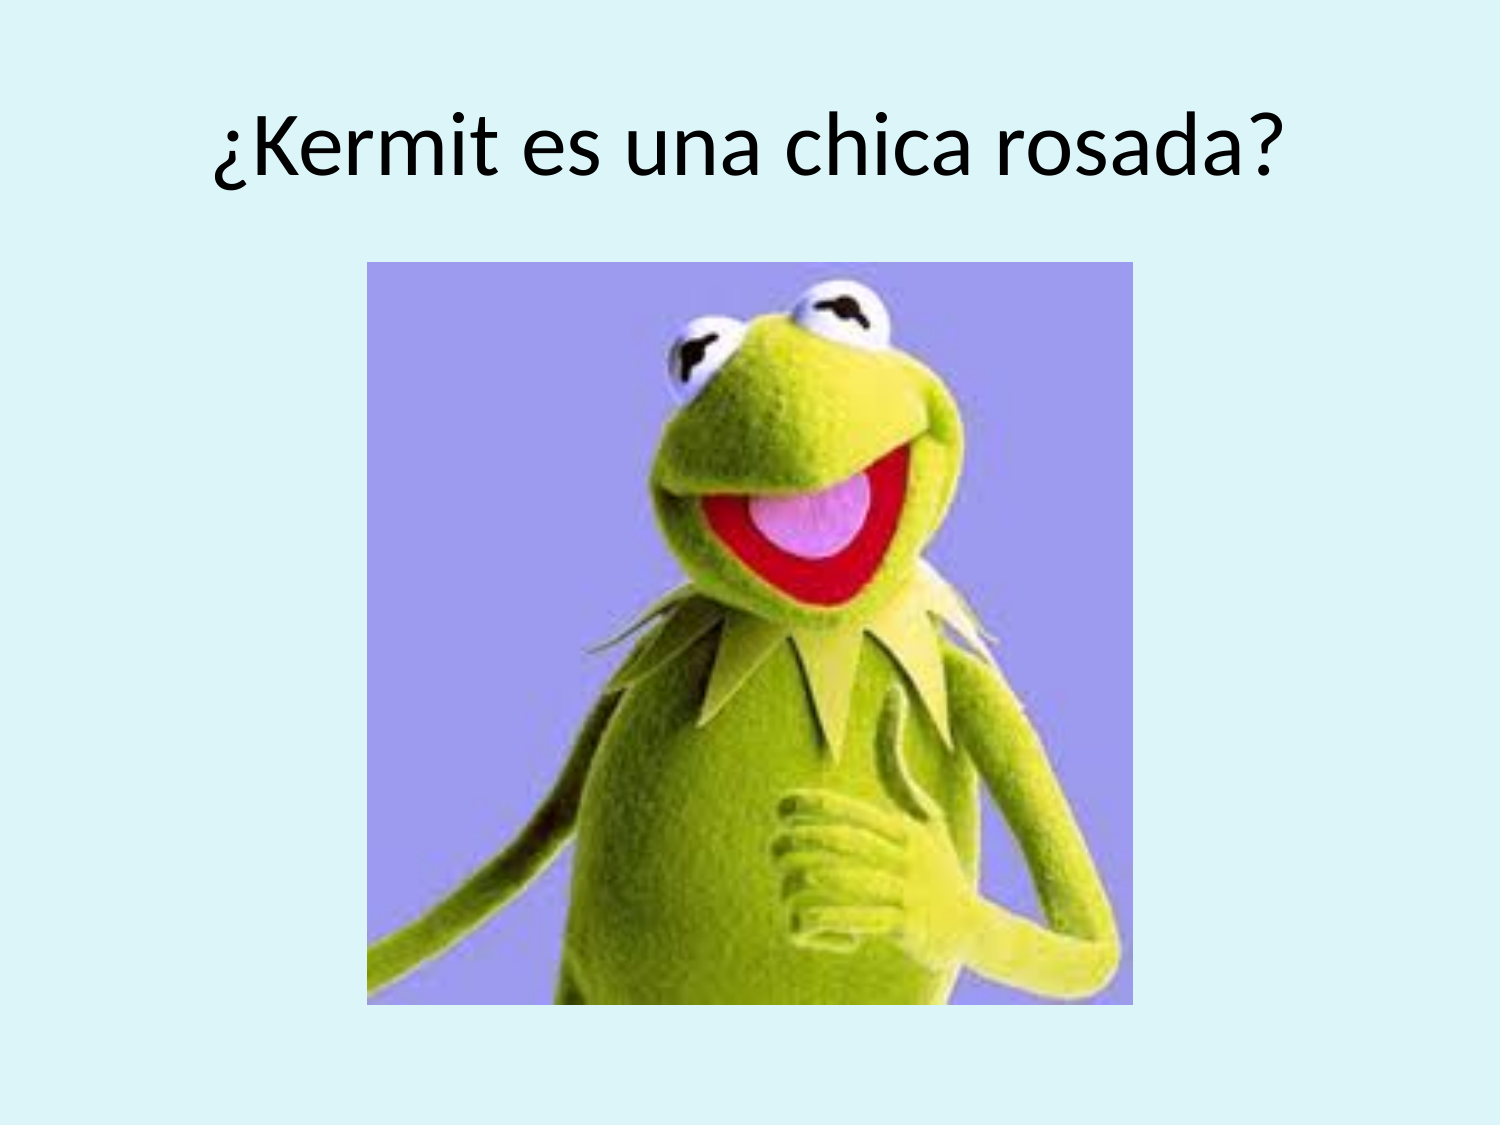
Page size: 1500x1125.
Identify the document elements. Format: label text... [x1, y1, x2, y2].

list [74, 262, 1426, 1006]
title ¿Kermit es una chica rosada? [75, 45, 1425, 233]
